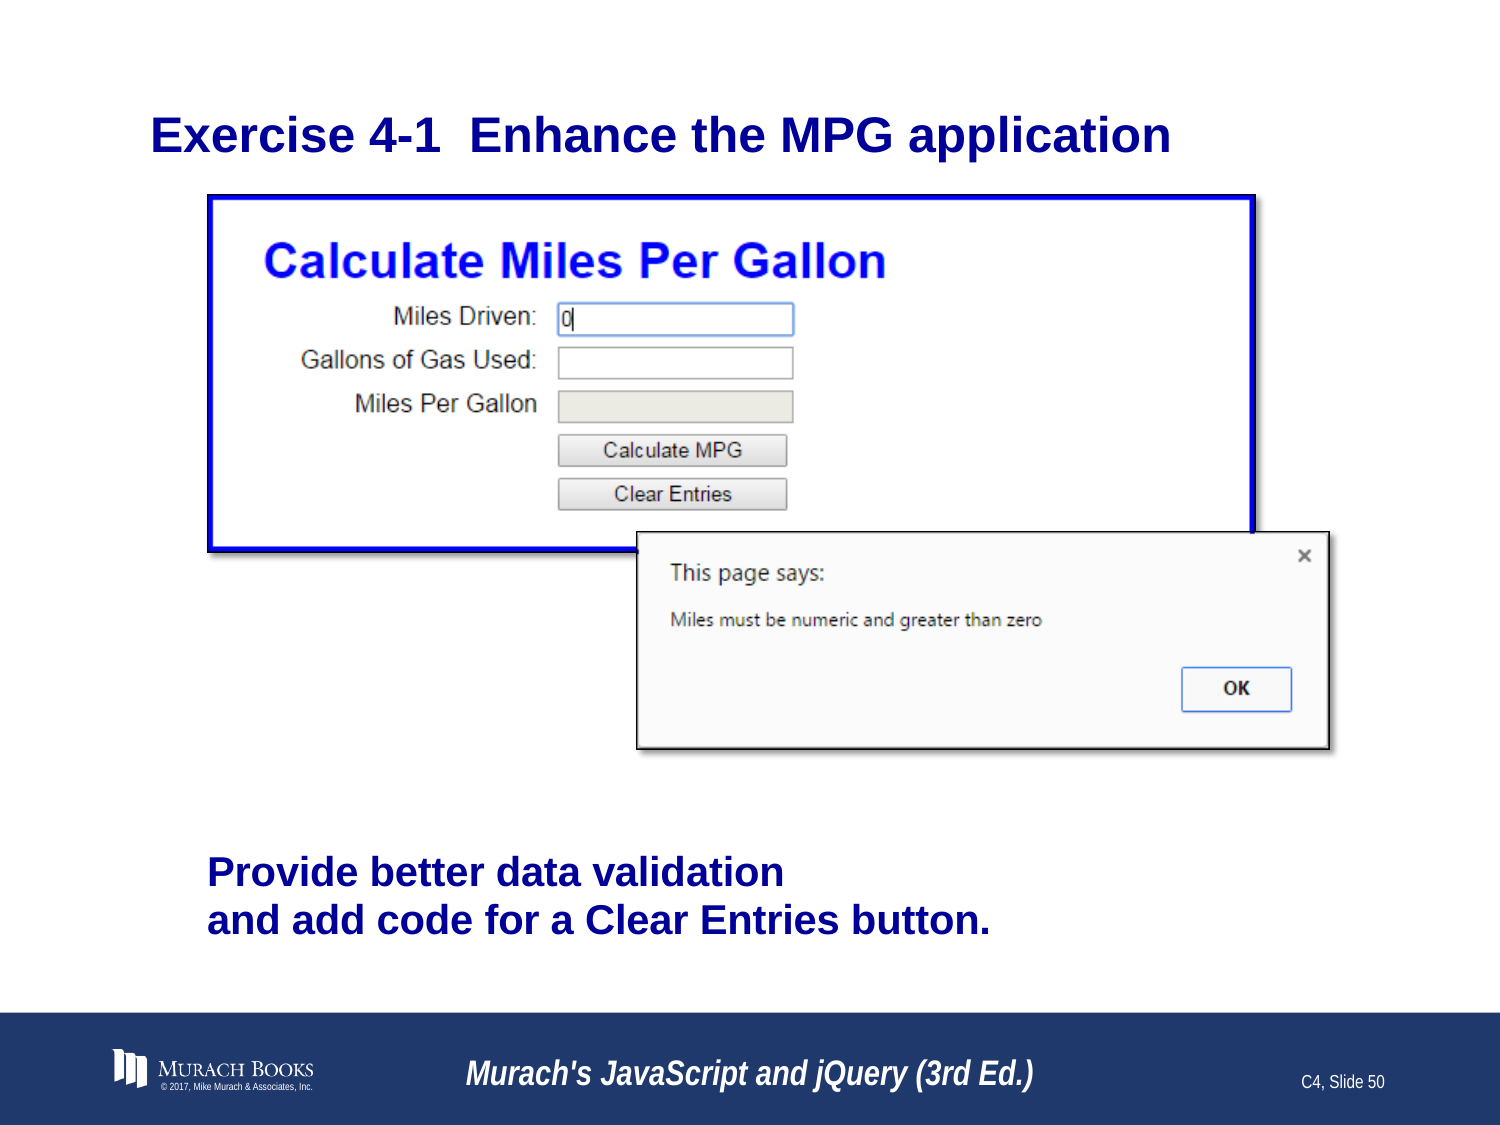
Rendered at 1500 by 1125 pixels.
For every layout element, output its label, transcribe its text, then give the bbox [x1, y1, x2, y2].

slide_number Murach's JavaScript and jQuery (3rd Ed.) [463, 1025, 1050, 1100]
slide_number C4, Slide 50 [1087, 1025, 1400, 1100]
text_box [149, 187, 1350, 957]
title Exercise 4-1 Enhance the MPG application [150, 102, 1350, 164]
footer © 2017, Mike Murach & Associates, Inc. [12, 1025, 463, 1100]
